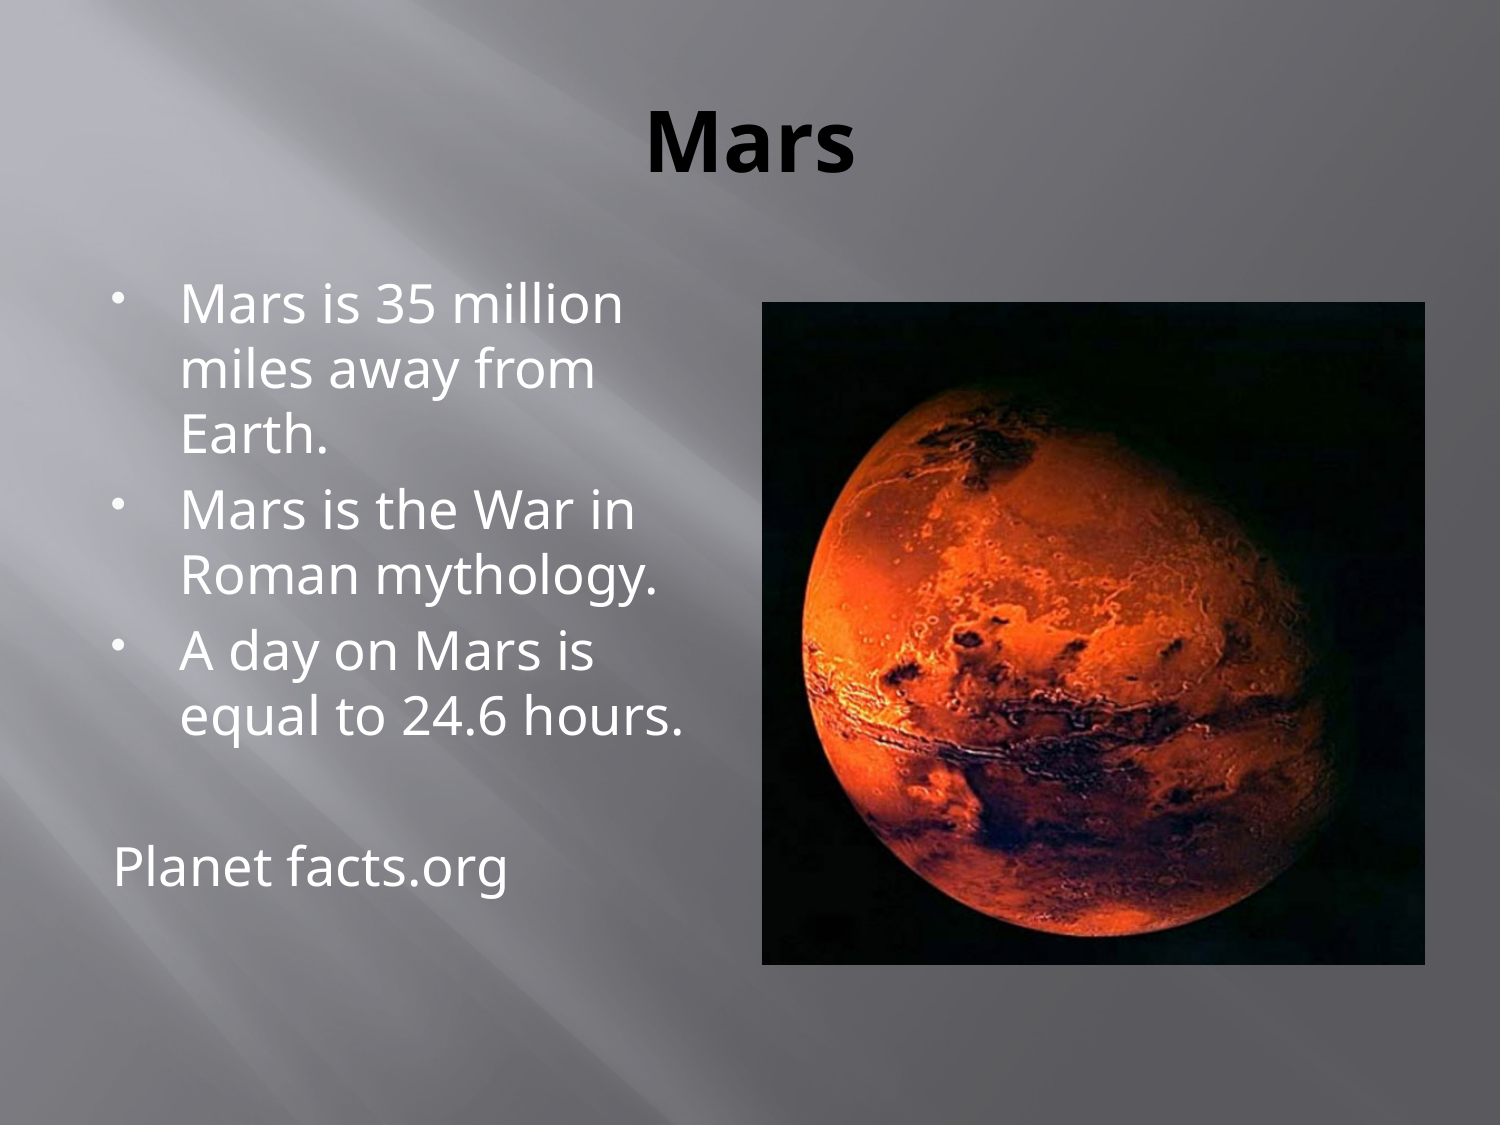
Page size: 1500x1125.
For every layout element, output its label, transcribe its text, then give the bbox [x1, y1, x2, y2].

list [762, 302, 1426, 966]
list Mars is 35 million miles away from Earth. Mars is the War in Roman mythology. A day on Mars is equal to 24.6 hours. Planet facts.org [75, 262, 738, 1005]
title Mars [75, 45, 1425, 233]
